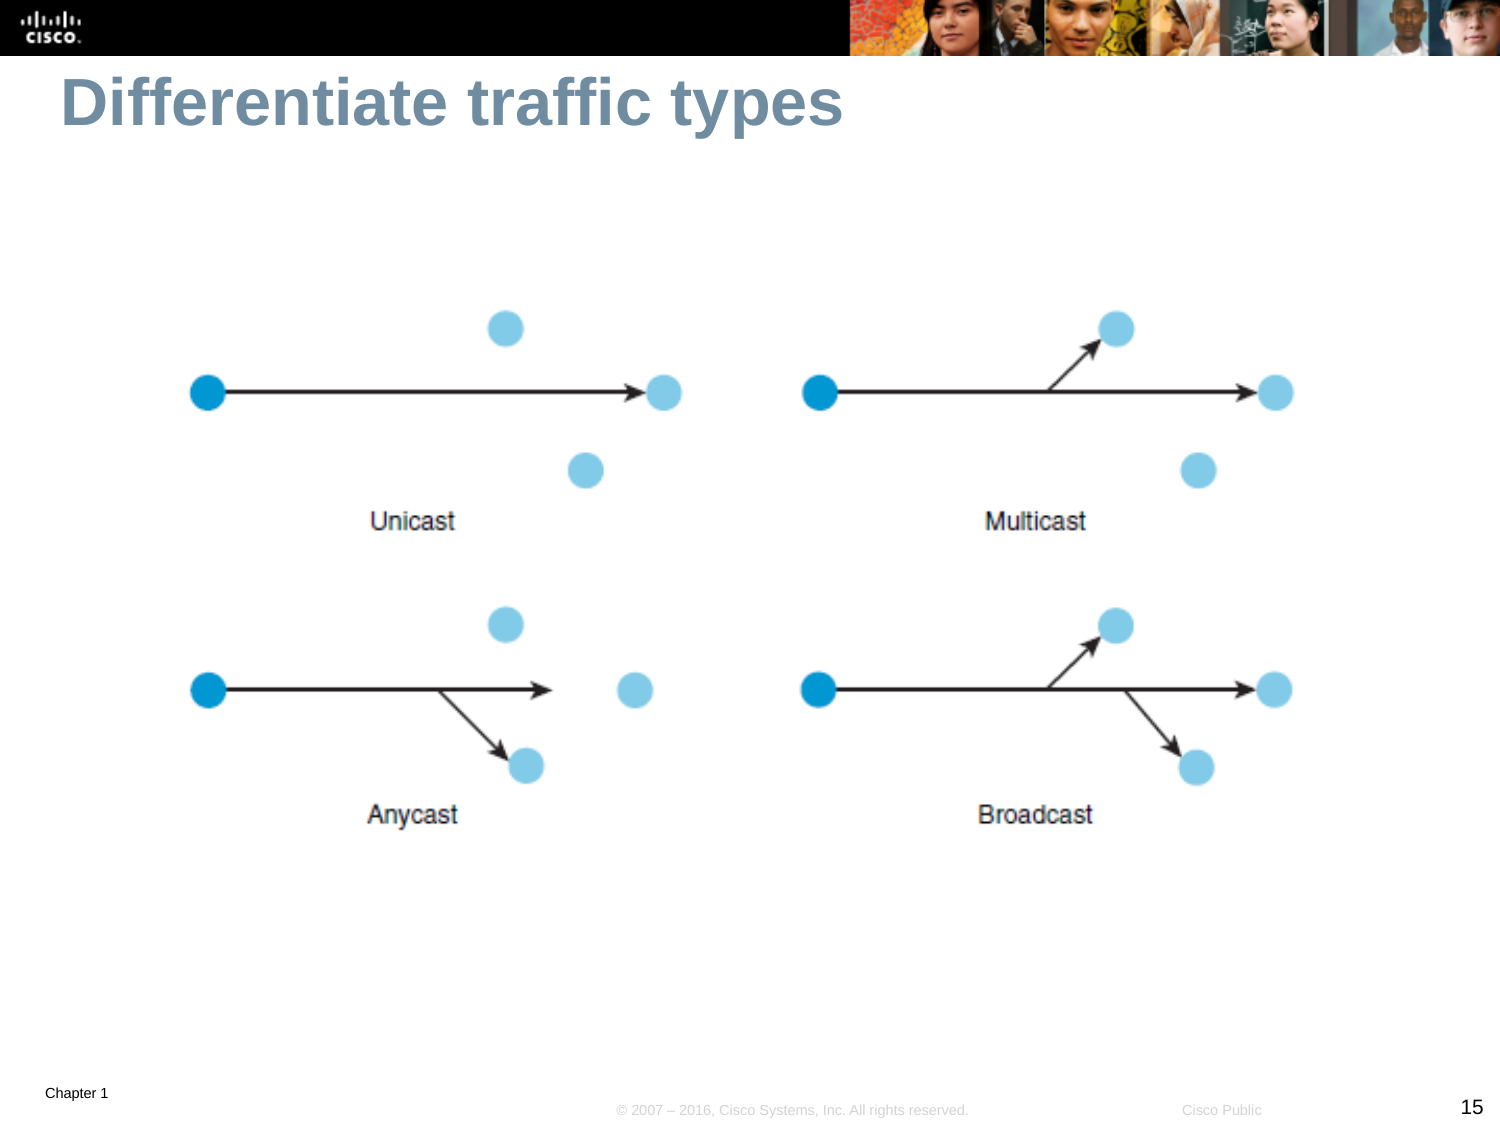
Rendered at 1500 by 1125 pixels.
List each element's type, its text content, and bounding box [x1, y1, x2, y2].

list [144, 275, 1345, 842]
picture [0, 0, 1500, 56]
title Differentiate traffic types [45, 59, 1444, 182]
